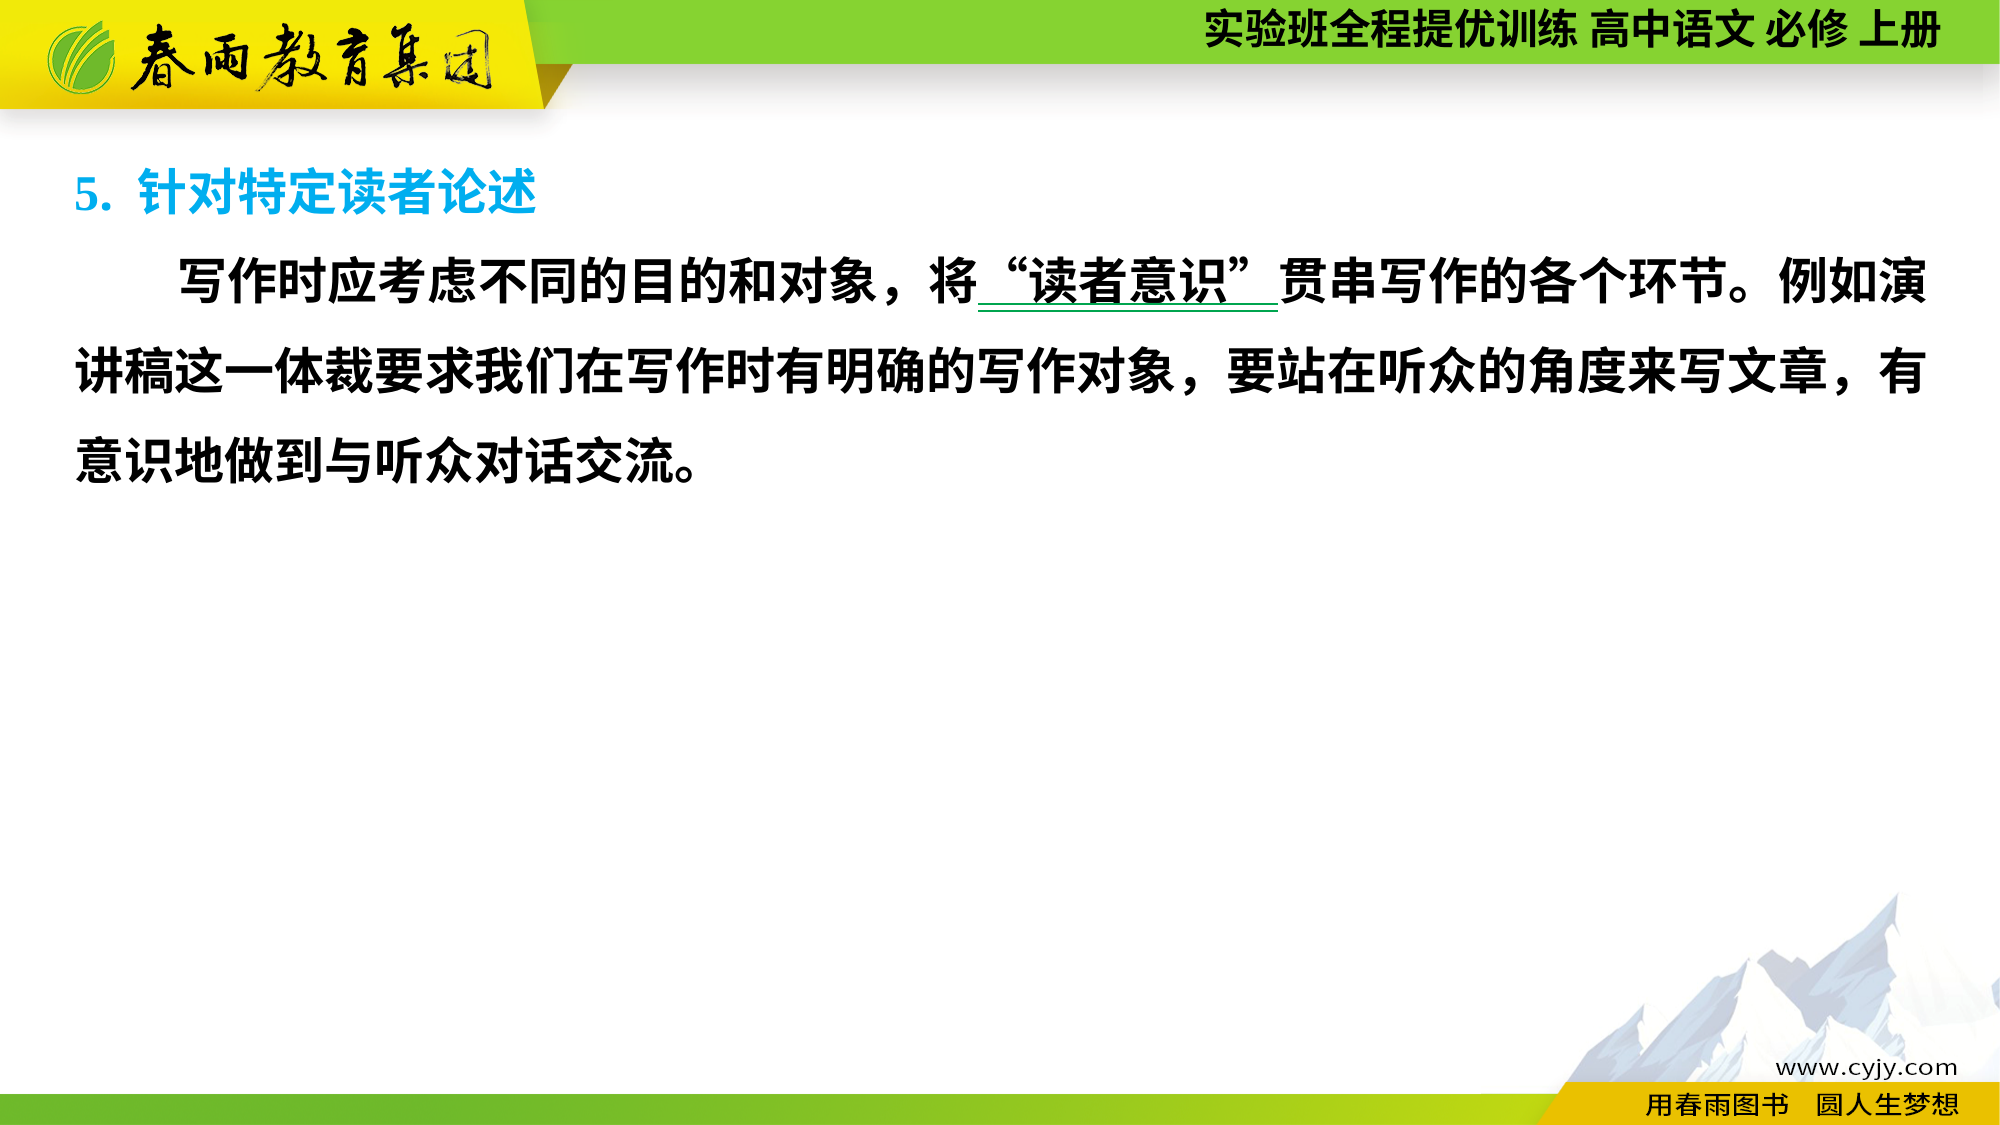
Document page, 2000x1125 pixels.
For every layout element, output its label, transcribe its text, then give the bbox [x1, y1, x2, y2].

picture [0, 0, 2000, 1125]
list 5. 针对特定读者论述 写作时应考虑不同的目的和对象，将“读者意识”贯串写作的各个环节。例如演讲稿这一体裁要求我们在写作时有明确的写作对象，要站在听众的角度来写文章，有意识地做到与听众对话交流。 [59, 122, 1944, 502]
